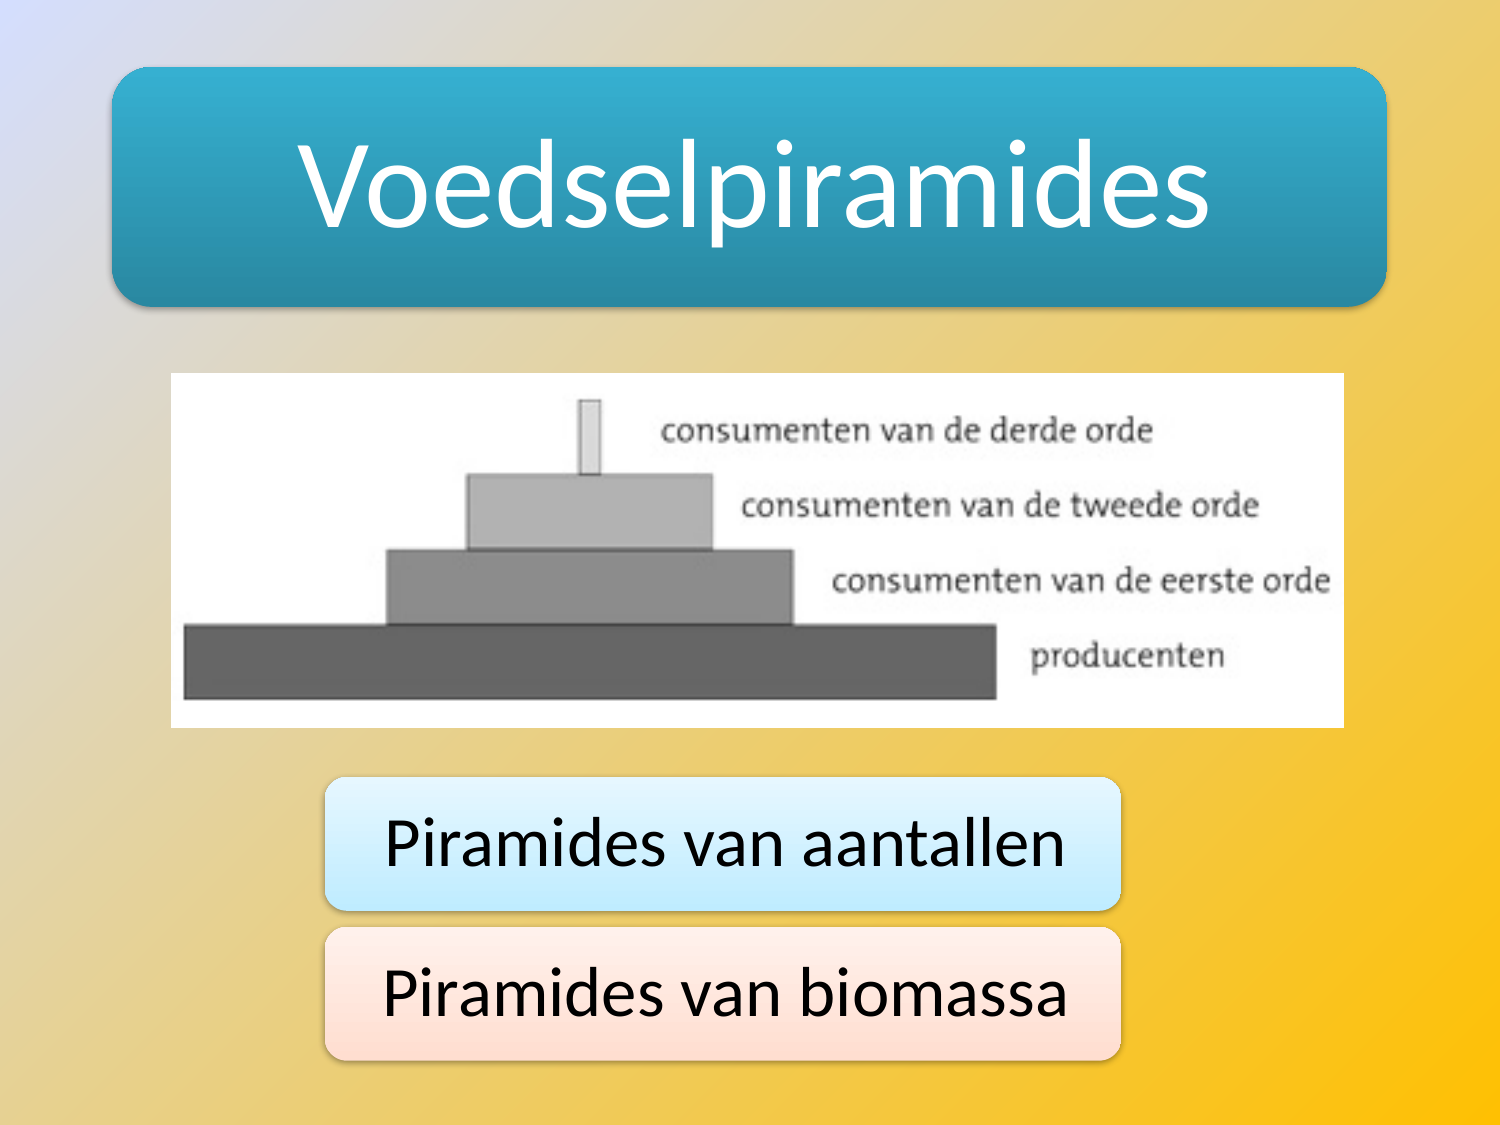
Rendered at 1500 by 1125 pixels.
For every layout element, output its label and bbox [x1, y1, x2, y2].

picture [170, 373, 1344, 729]
text_box [324, 774, 1122, 1063]
text_box [111, 66, 1388, 308]
